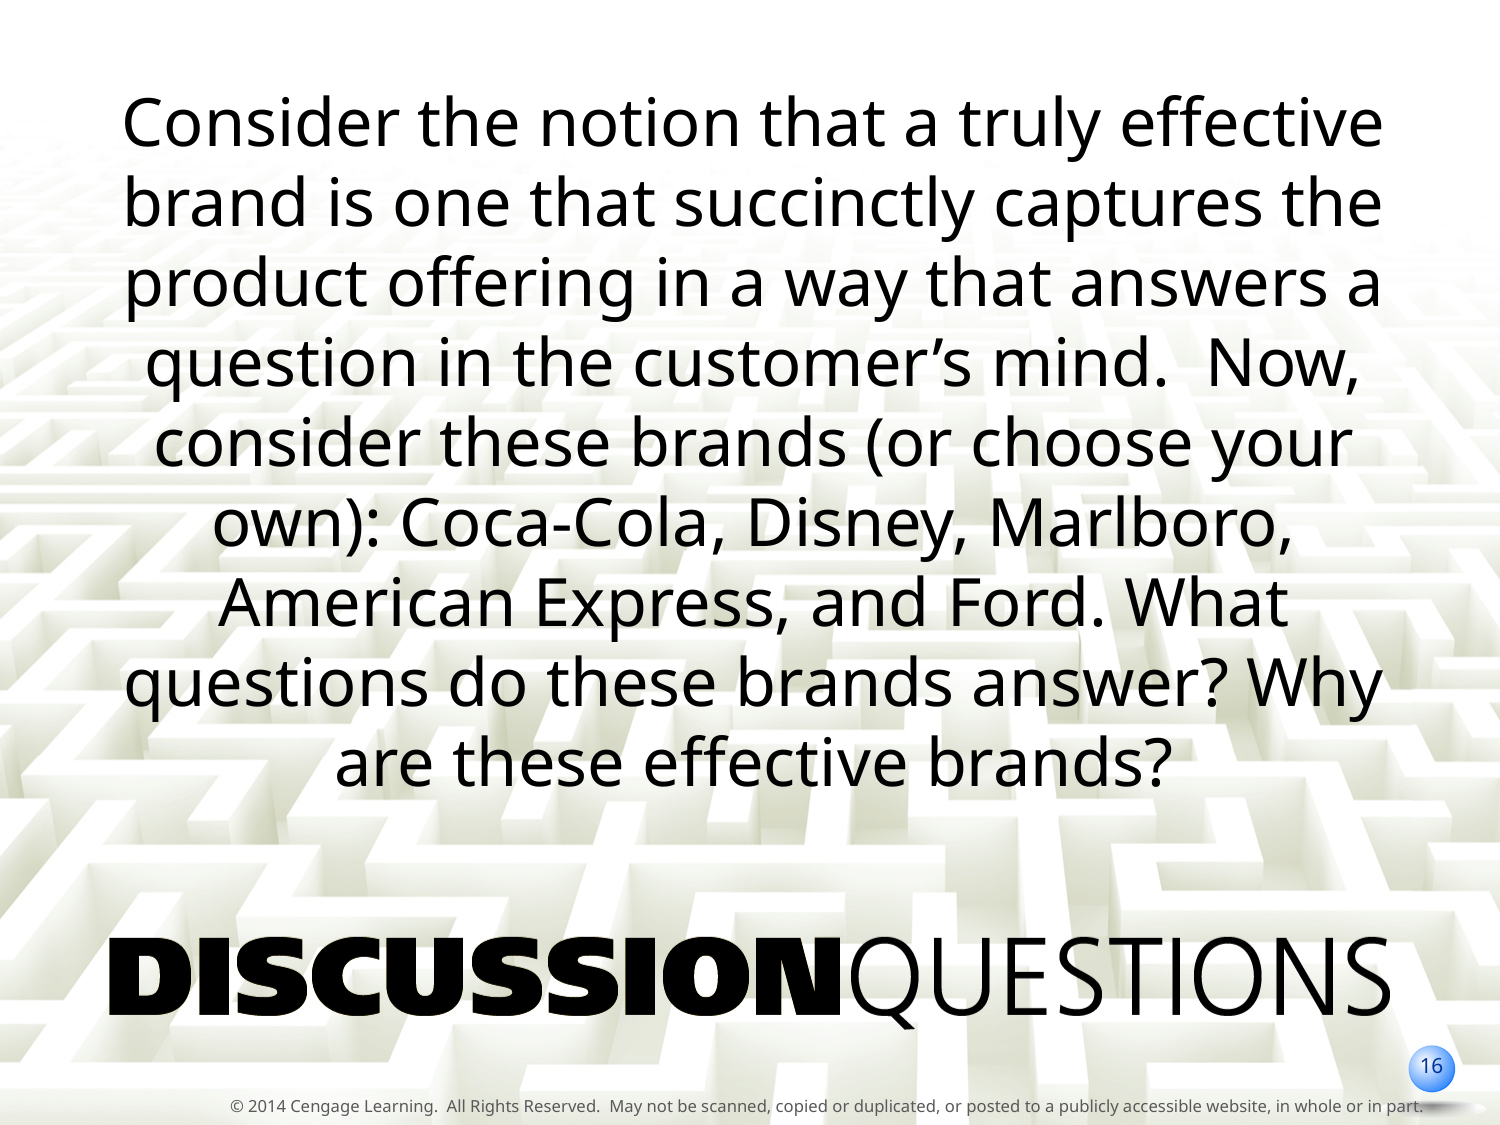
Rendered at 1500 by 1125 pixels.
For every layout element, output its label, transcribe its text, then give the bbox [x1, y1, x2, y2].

slide_number 16 [1386, 1037, 1478, 1097]
picture [0, 0, 1500, 1125]
list Consider the notion that a truly effective brand is one that succinctly captures the product offering in a way that answers a question in the customer’s mind. Now, consider these brands (or choose your own): Coca-Cola, Disney, Marlboro, American Express, and Ford. What questions do these brands answer? Why are these effective brands? [93, 26, 1416, 853]
